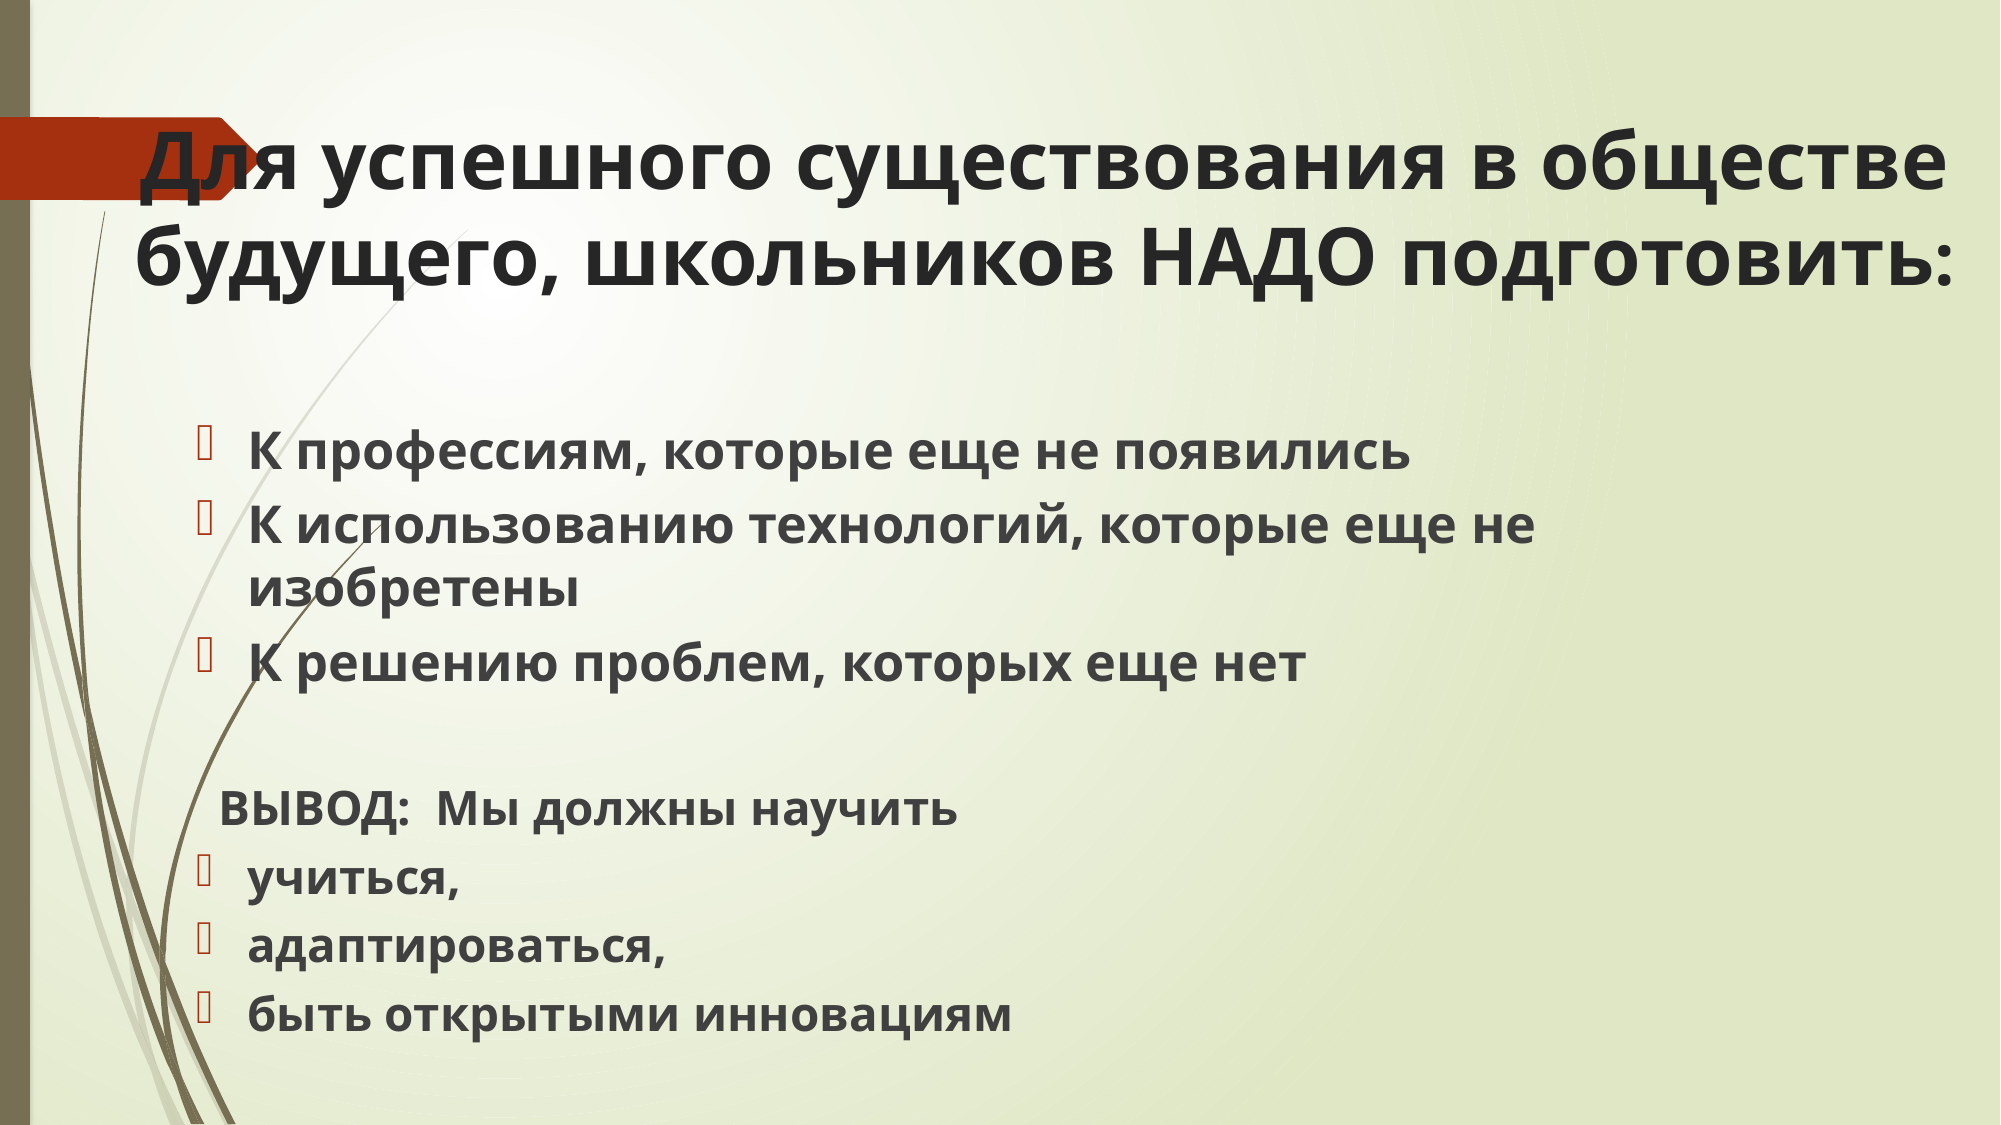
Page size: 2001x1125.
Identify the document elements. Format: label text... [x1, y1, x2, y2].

title Для успешного существования в обществе будущего, школьников НАДО подготовить: [89, 102, 2000, 313]
list К профессиям, которые еще не появились К использованию технологий, которые еще не изобретены К решению проблем, которых еще нет ВЫВОД: Мы должны научить учиться, адаптироваться, быть открытыми инновациям [181, 409, 1757, 1055]
